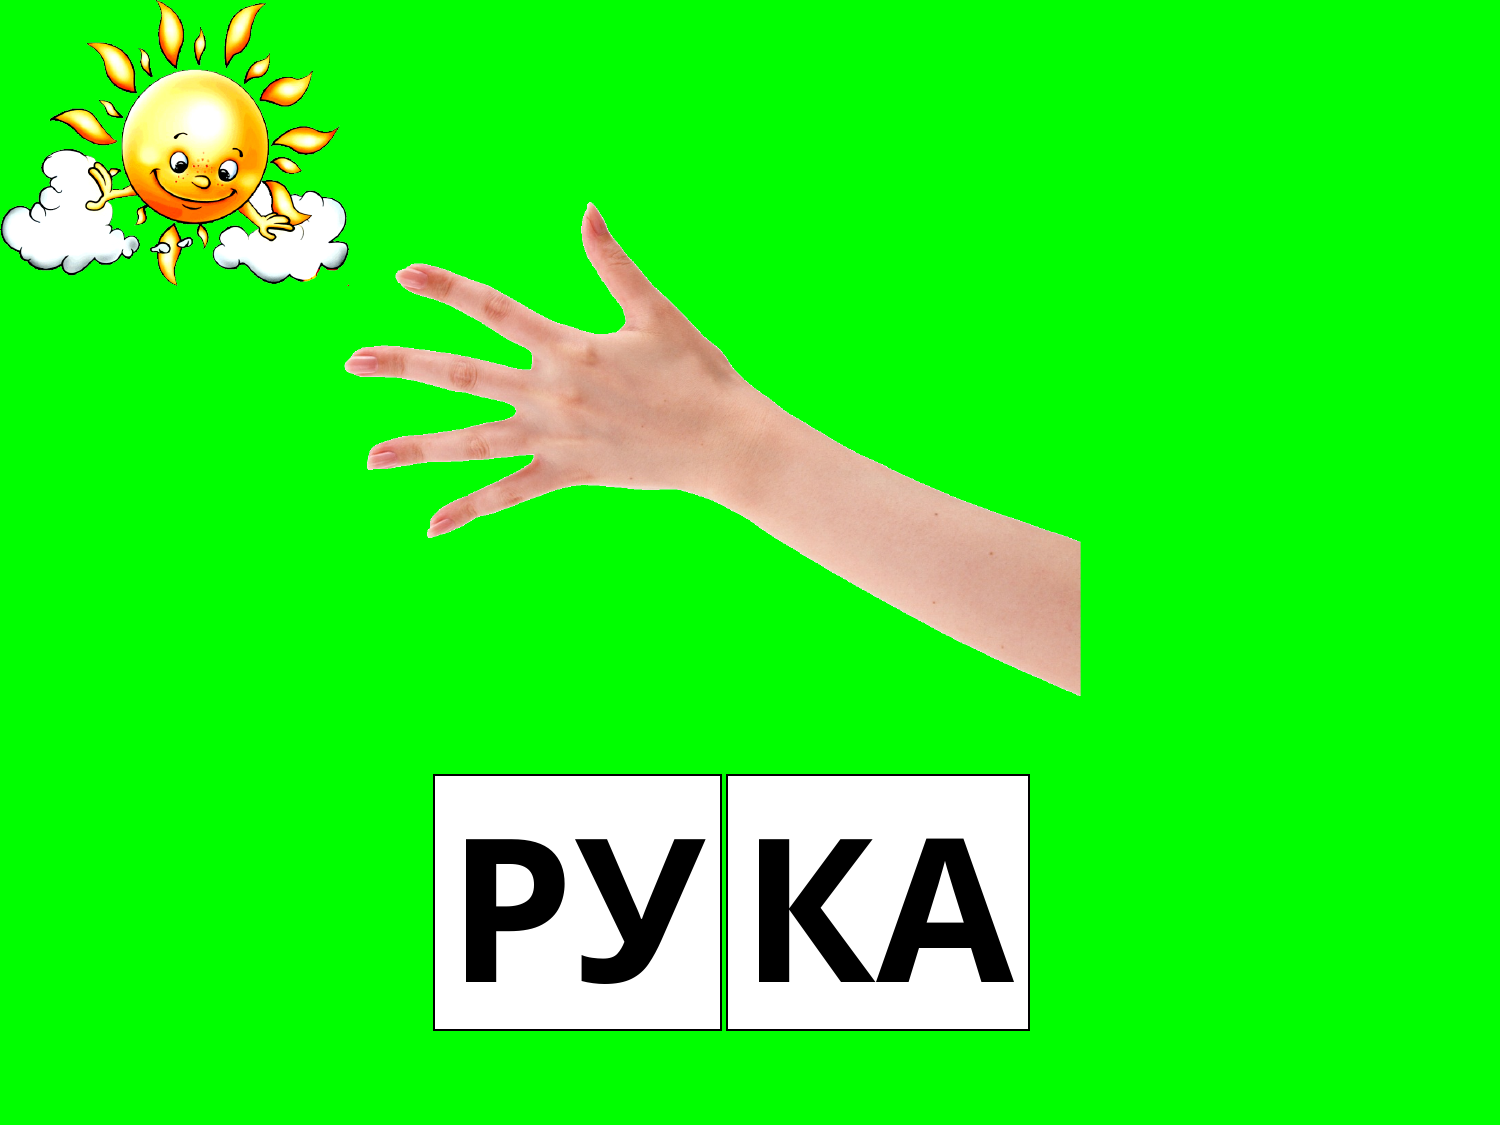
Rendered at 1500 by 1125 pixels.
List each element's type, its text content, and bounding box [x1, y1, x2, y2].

text_box КА [727, 774, 1030, 1030]
picture [0, 0, 1081, 726]
text_box РУ [433, 774, 722, 1030]
